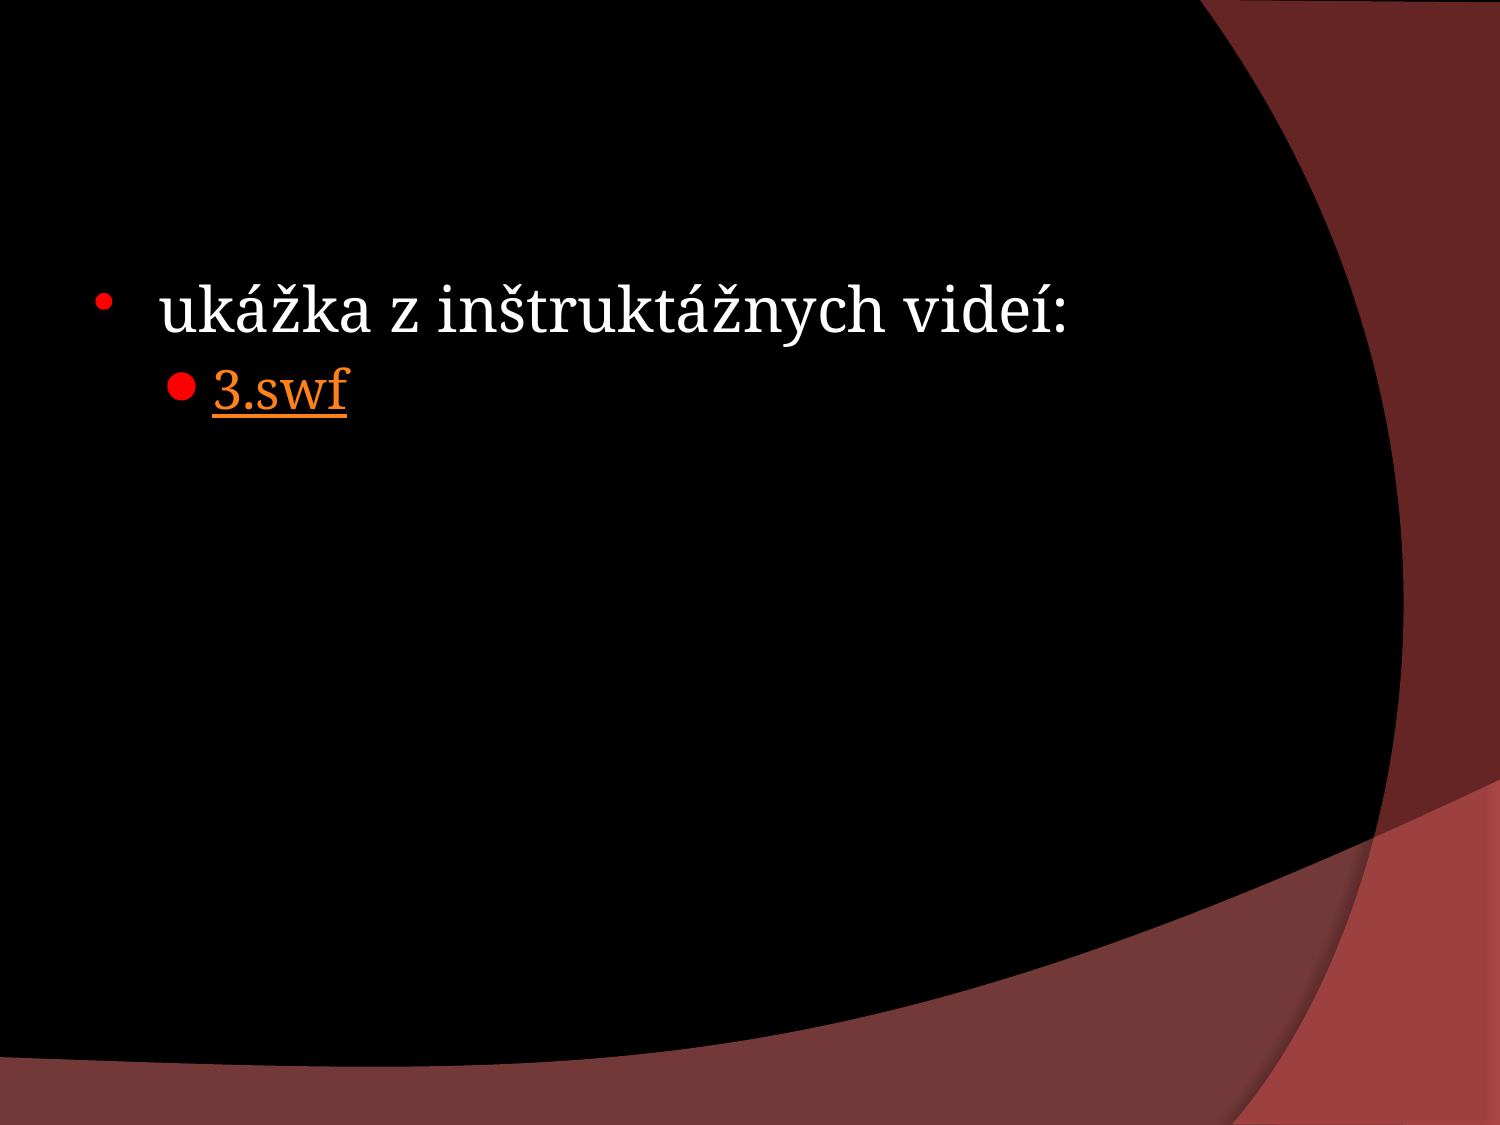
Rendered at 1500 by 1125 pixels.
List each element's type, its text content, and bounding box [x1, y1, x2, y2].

list ukážka z inštruktážnych videí: 3.swf [75, 262, 1300, 1005]
